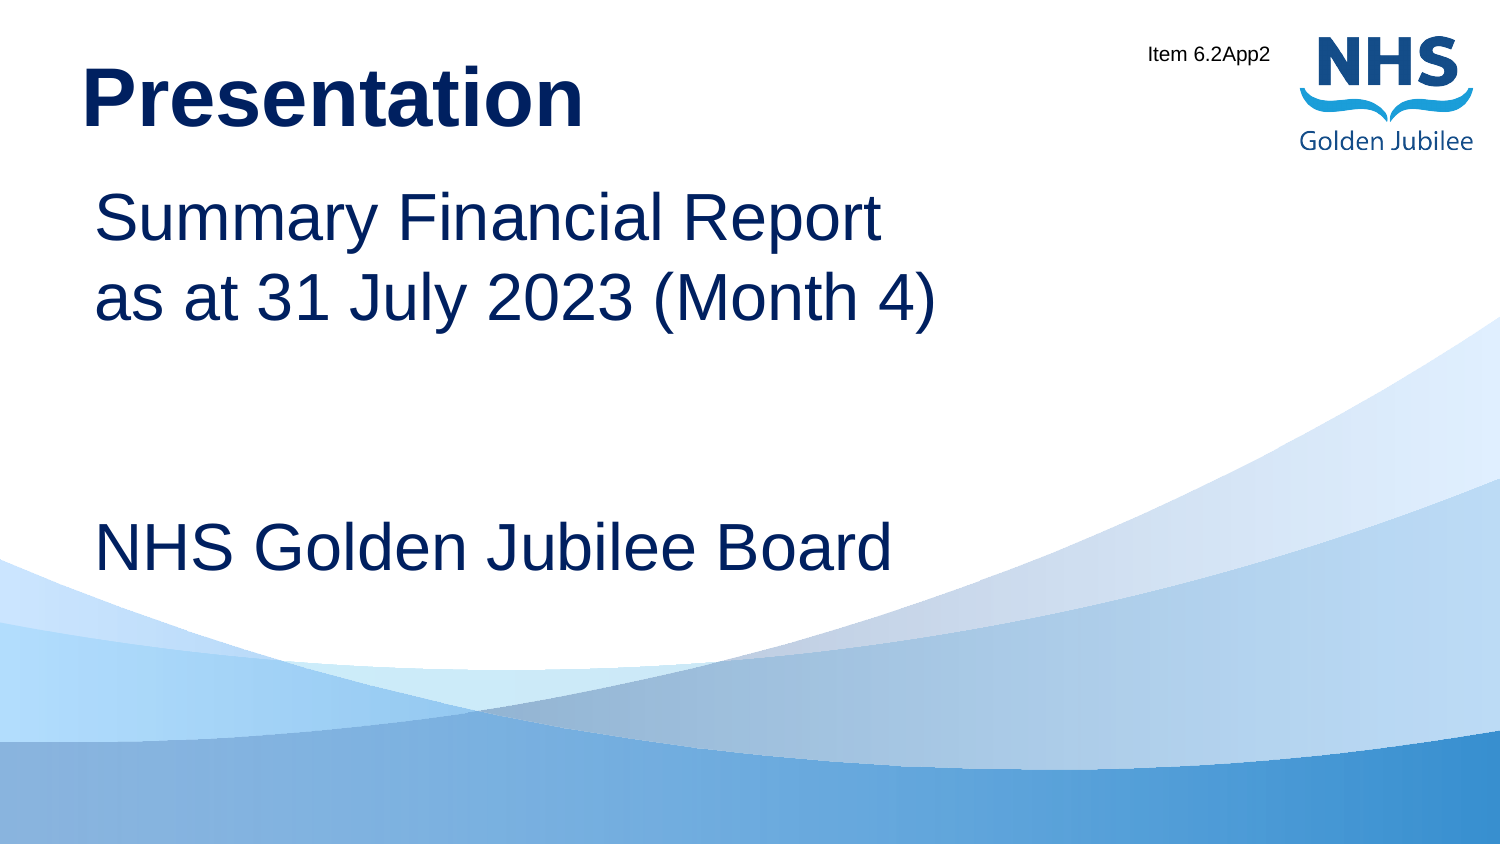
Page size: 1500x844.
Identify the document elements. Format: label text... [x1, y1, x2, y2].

picture [1299, 36, 1474, 157]
title Presentation [81, 66, 1235, 173]
subtitle Summary Financial Report as at 31 July 2023 (Month 4) NHS Golden Jubilee Board [81, 173, 1235, 453]
text_box Item 6.2App2 [1132, 33, 1296, 74]
